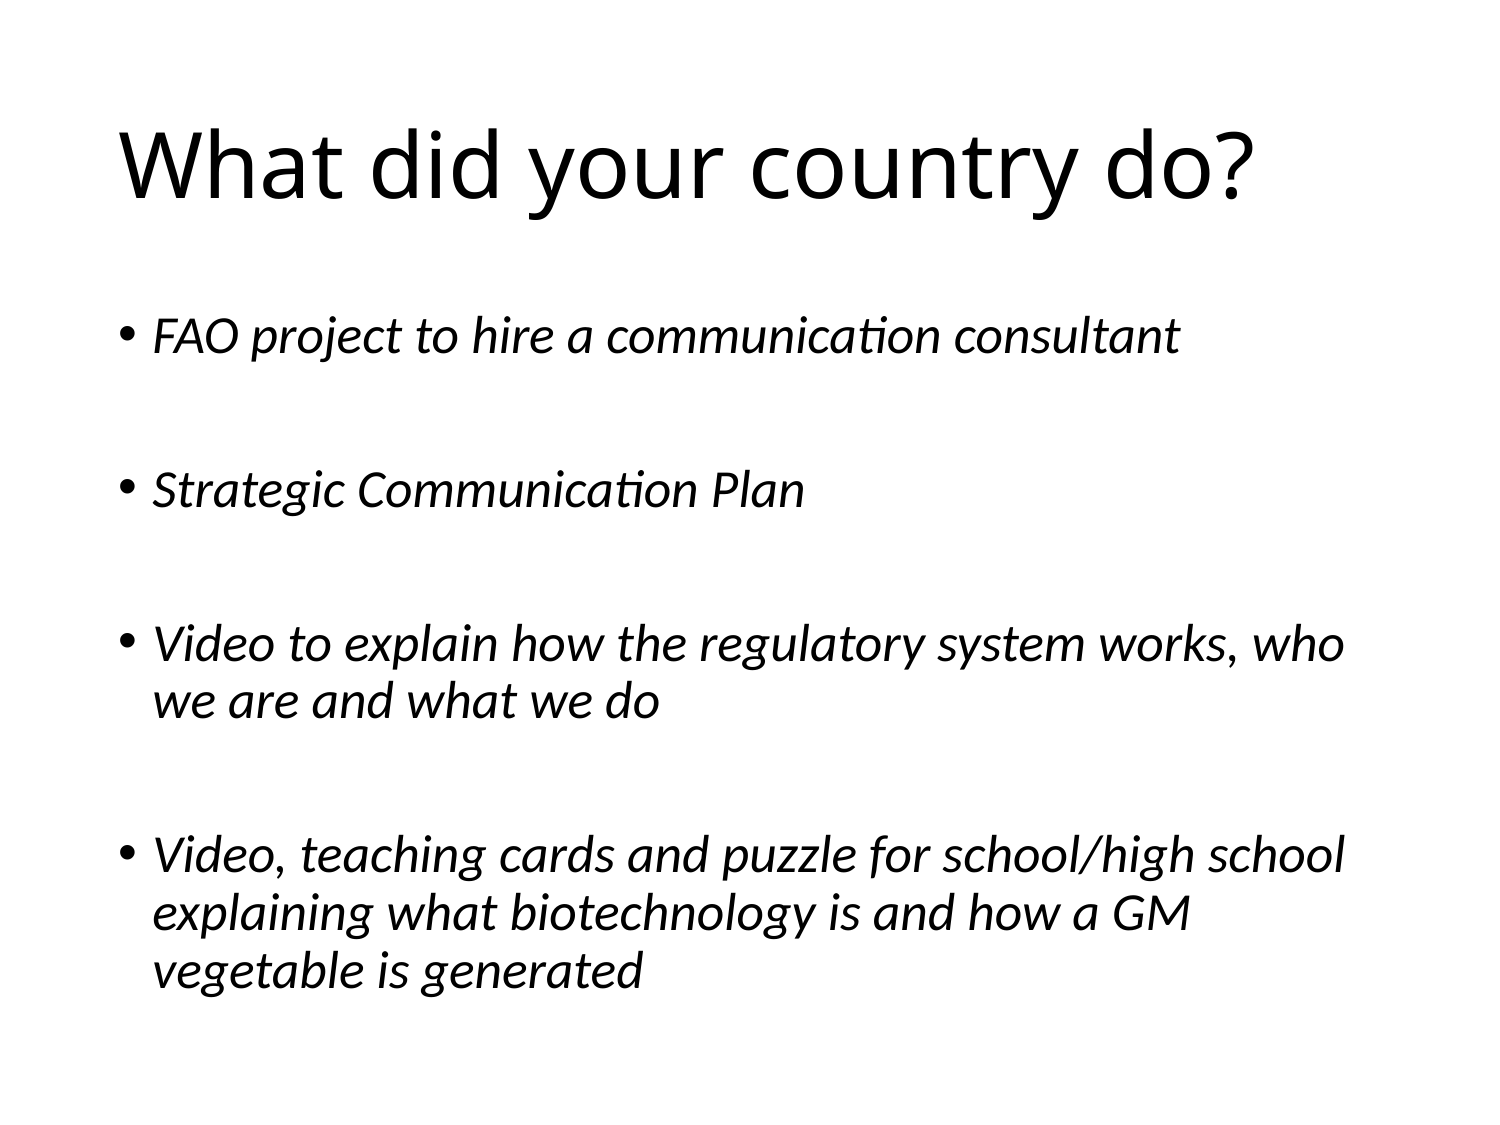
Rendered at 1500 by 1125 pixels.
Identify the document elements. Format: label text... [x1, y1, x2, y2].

title What did your country do? [103, 59, 1397, 278]
list FAO project to hire a communication consultant Strategic Communication Plan Video to explain how the regulatory system works, who we are and what we do Video, teaching cards and puzzle for school/high school explaining what biotechnology is and how a GM vegetable is generated [103, 299, 1397, 1014]
